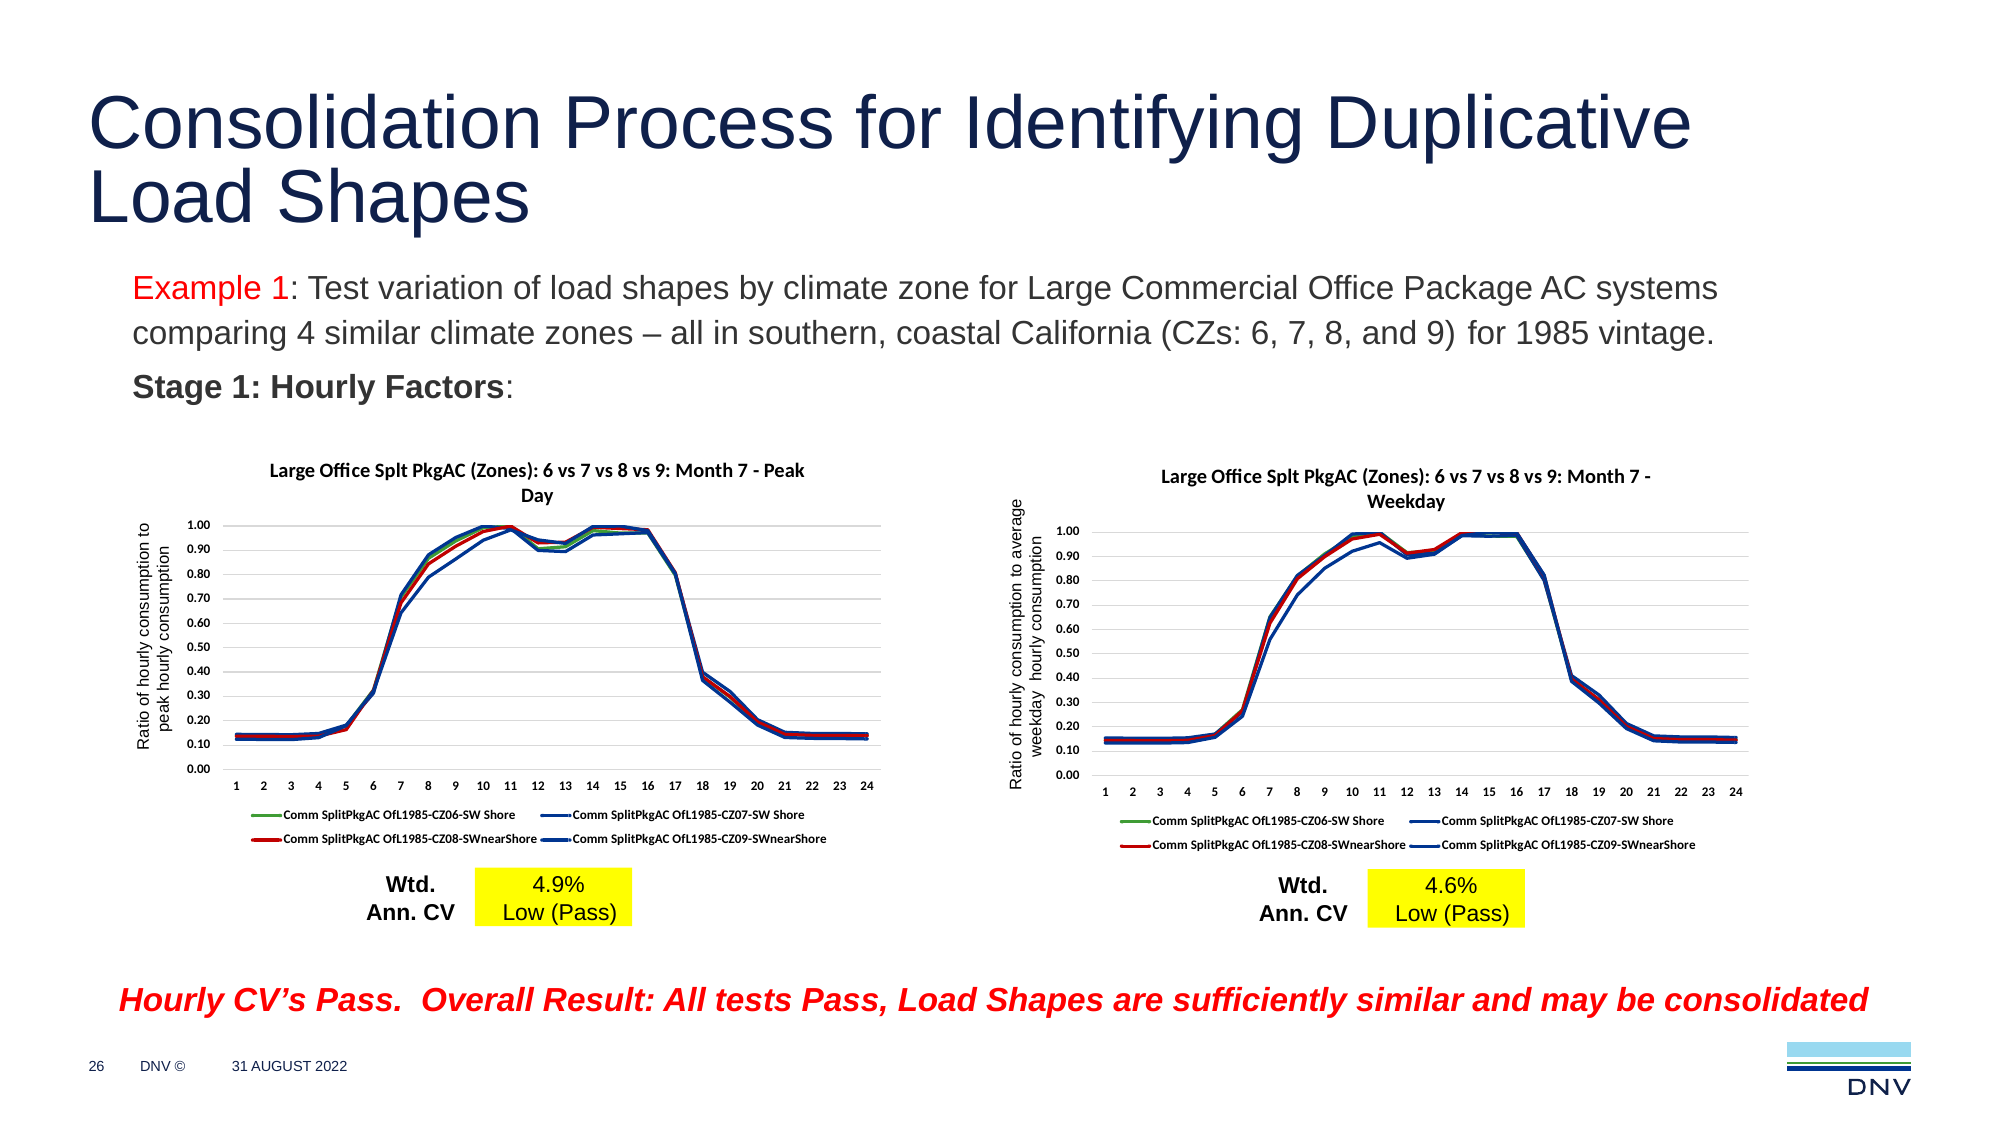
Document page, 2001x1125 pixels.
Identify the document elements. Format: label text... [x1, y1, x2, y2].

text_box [1242, 868, 1526, 928]
text_box Hourly CV’s Pass. Overall Result: All tests Pass, Load Shapes are sufficiently similar and may be consolidated [88, 973, 1911, 1019]
text_box Ratio of hourly consumption to peak hourly consumption [132, 506, 173, 768]
slide_number 26 [88, 1056, 133, 1082]
picture [181, 451, 889, 852]
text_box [349, 867, 633, 927]
text_box Example 1: Test variation of load shapes by climate zone for Large Commercial Office Package AC systems comparing 4 similar climate zones – all in southern, coastal California (CZs: 6, 7, 8, and 9) for 1985 vintage. Stage 1: Hourly Factors: [132, 260, 1778, 406]
picture [1051, 458, 1749, 857]
title Consolidation Process for Identifying Duplicative Load Shapes [88, 88, 1865, 243]
text_box Ratio of hourly consumption to average weekday hourly consumption [1004, 495, 1046, 794]
